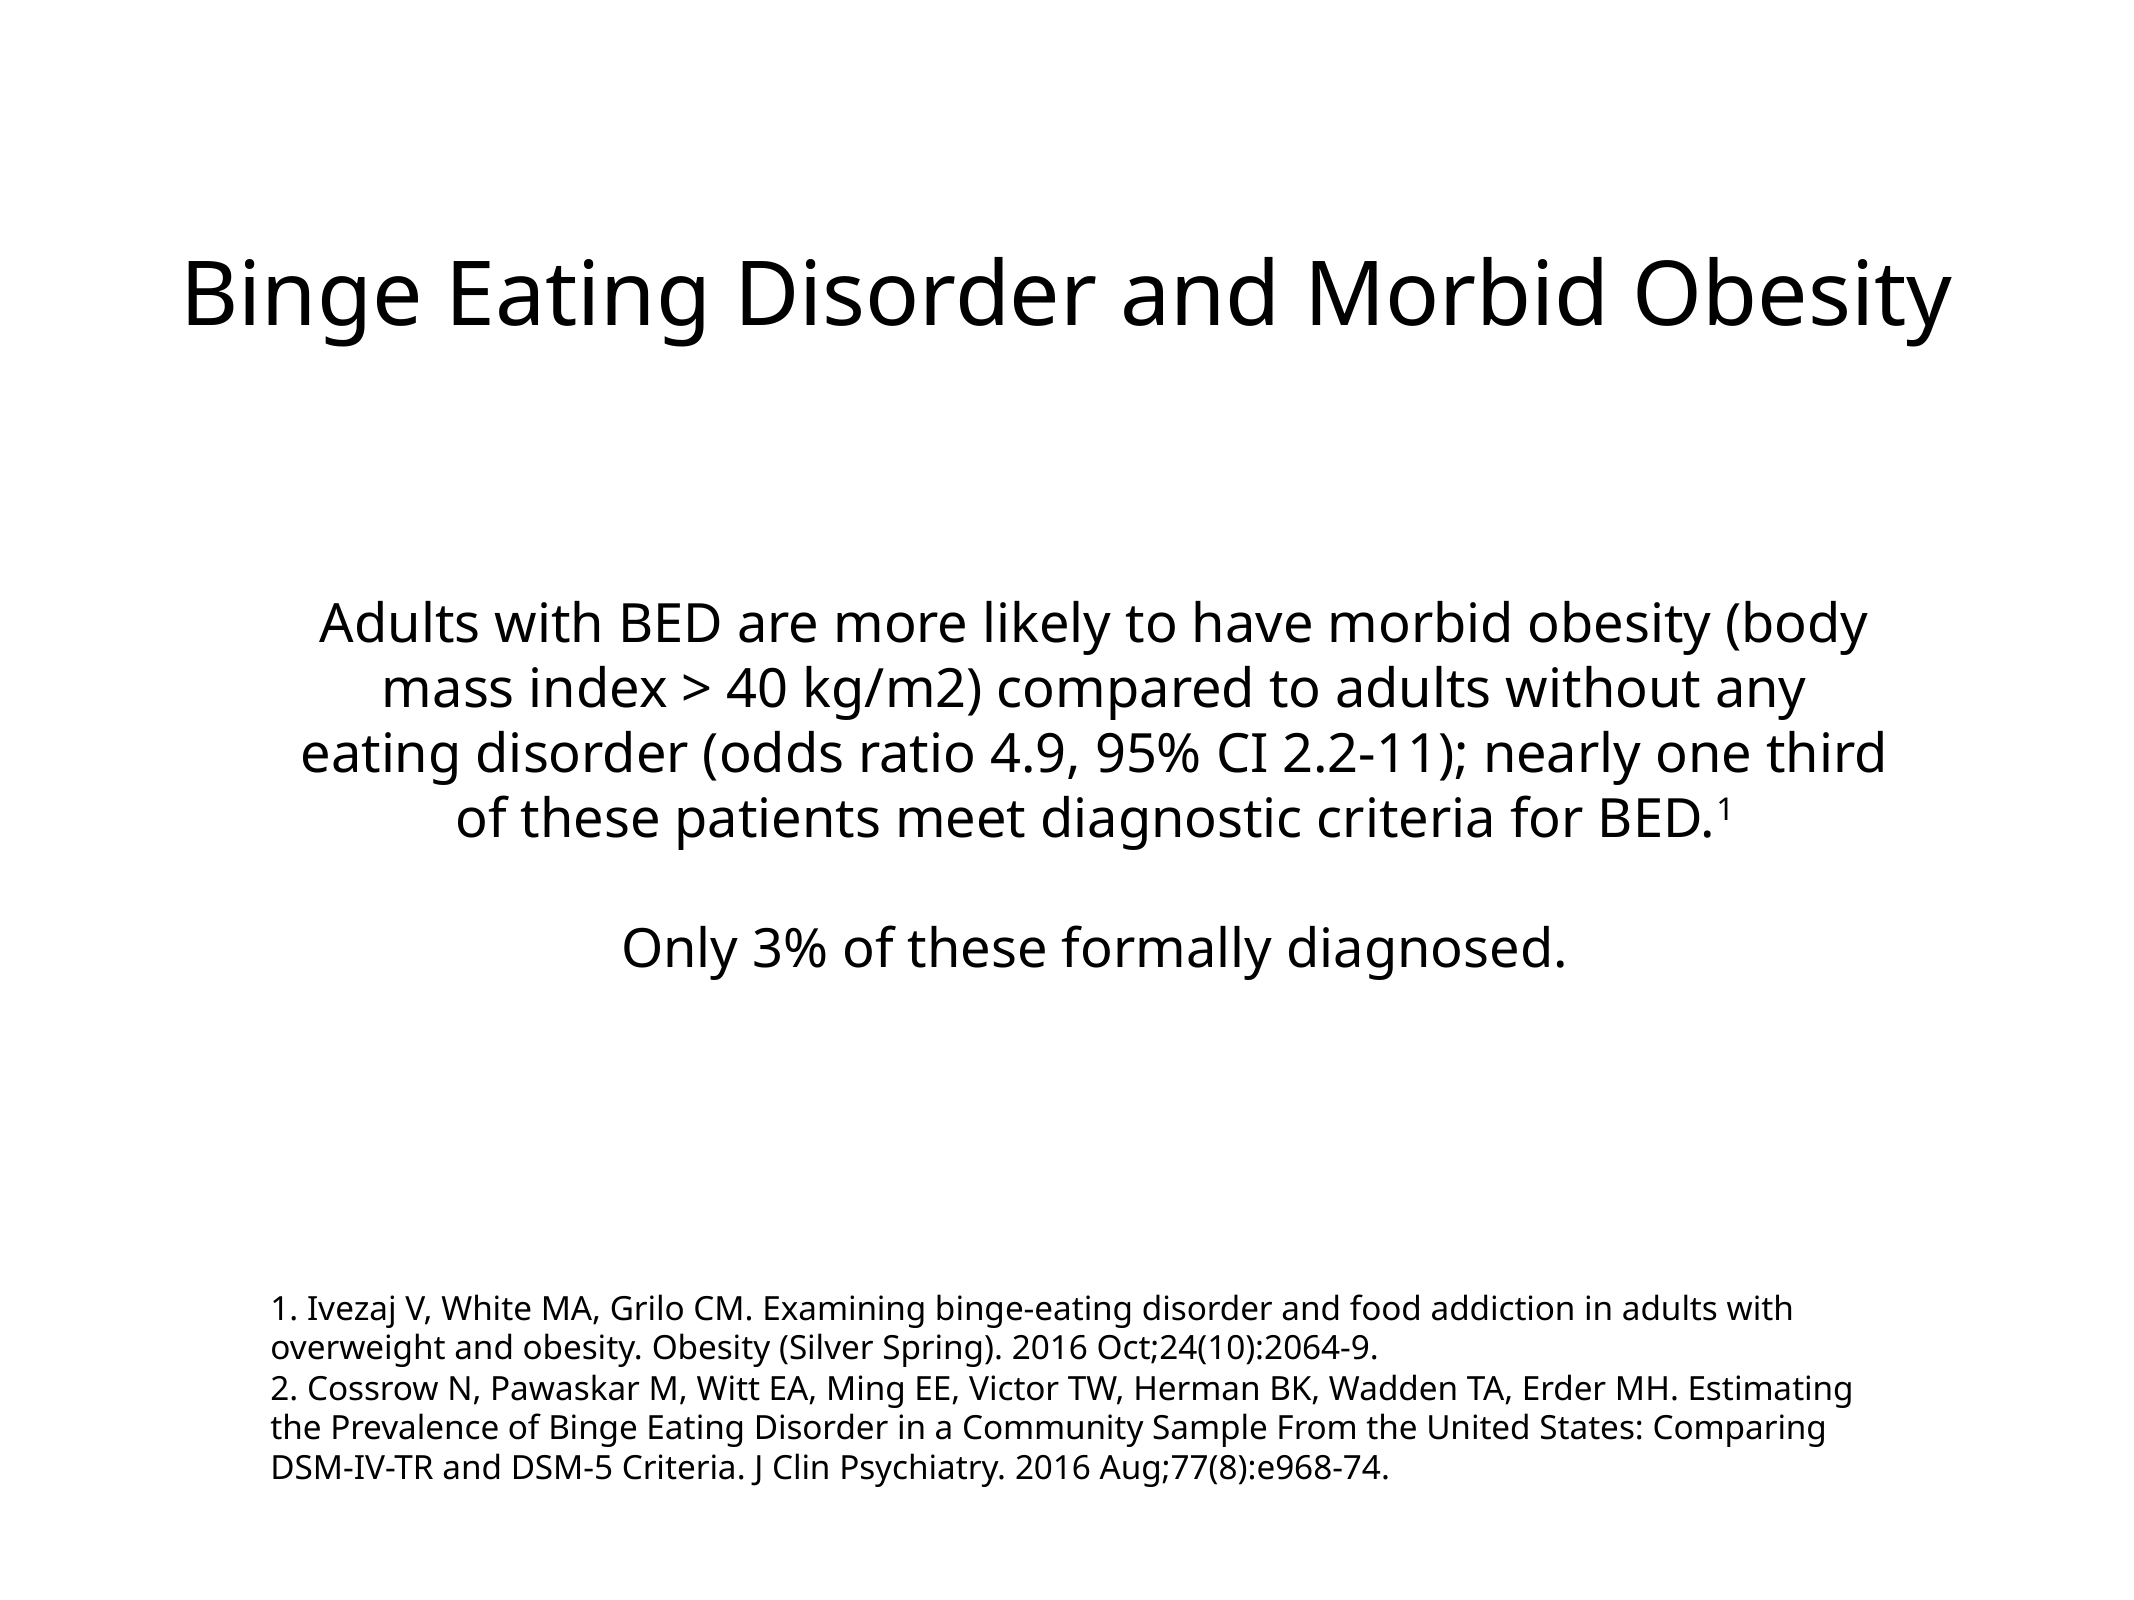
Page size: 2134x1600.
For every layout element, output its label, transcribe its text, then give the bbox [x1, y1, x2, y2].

text_box Binge Eating Disorder and Morbid Obesity [172, 227, 1961, 352]
text_box Adults with BED are more likely to have morbid obesity (body mass index > 40 kg/m2) compared to adults without any eating disorder (odds ratio 4.9, 95% CI 2.2-11); nearly one third of these patients meet diagnostic criteria for BED.1 Only 3% of these formally diagnosed. [290, 580, 1900, 1052]
text_box 1. Ivezaj V, White MA, Grilo CM. Examining binge-eating disorder and food addiction in adults with overweight and obesity. Obesity (Silver Spring). 2016 Oct;24(10):2064-9. 2. Cossrow N, Pawaskar M, Witt EA, Ming EE, Victor TW, Herman BK, Wadden TA, Erder MH. Estimating the Prevalence of Binge Eating Disorder in a Community Sample From the United States: Comparing DSM-IV-TR and DSM-5 Criteria. J Clin Psychiatry. 2016 Aug;77(8):e968-74. [262, 1278, 1872, 1495]
